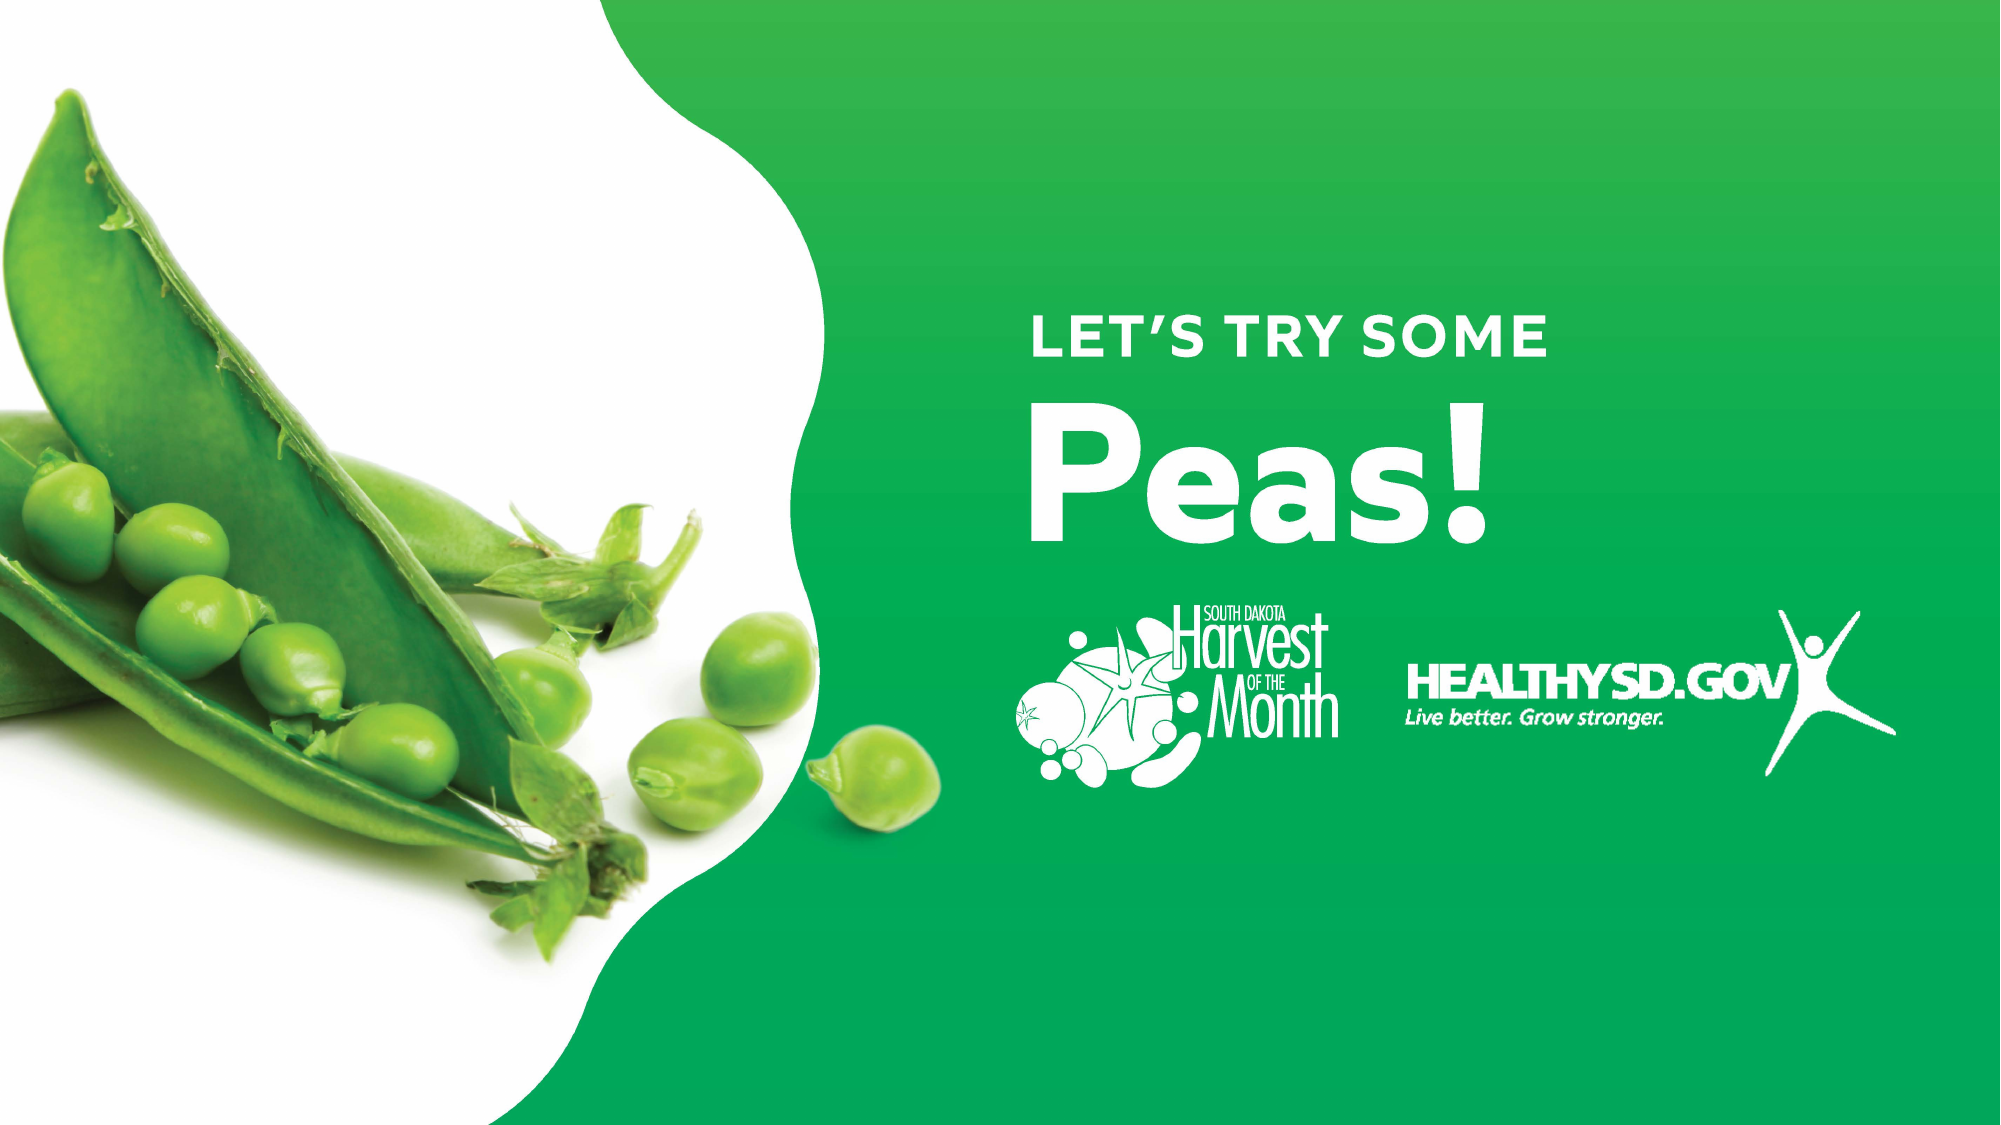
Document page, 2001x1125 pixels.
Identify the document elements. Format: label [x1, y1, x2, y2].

list [0, 0, 2000, 1125]
